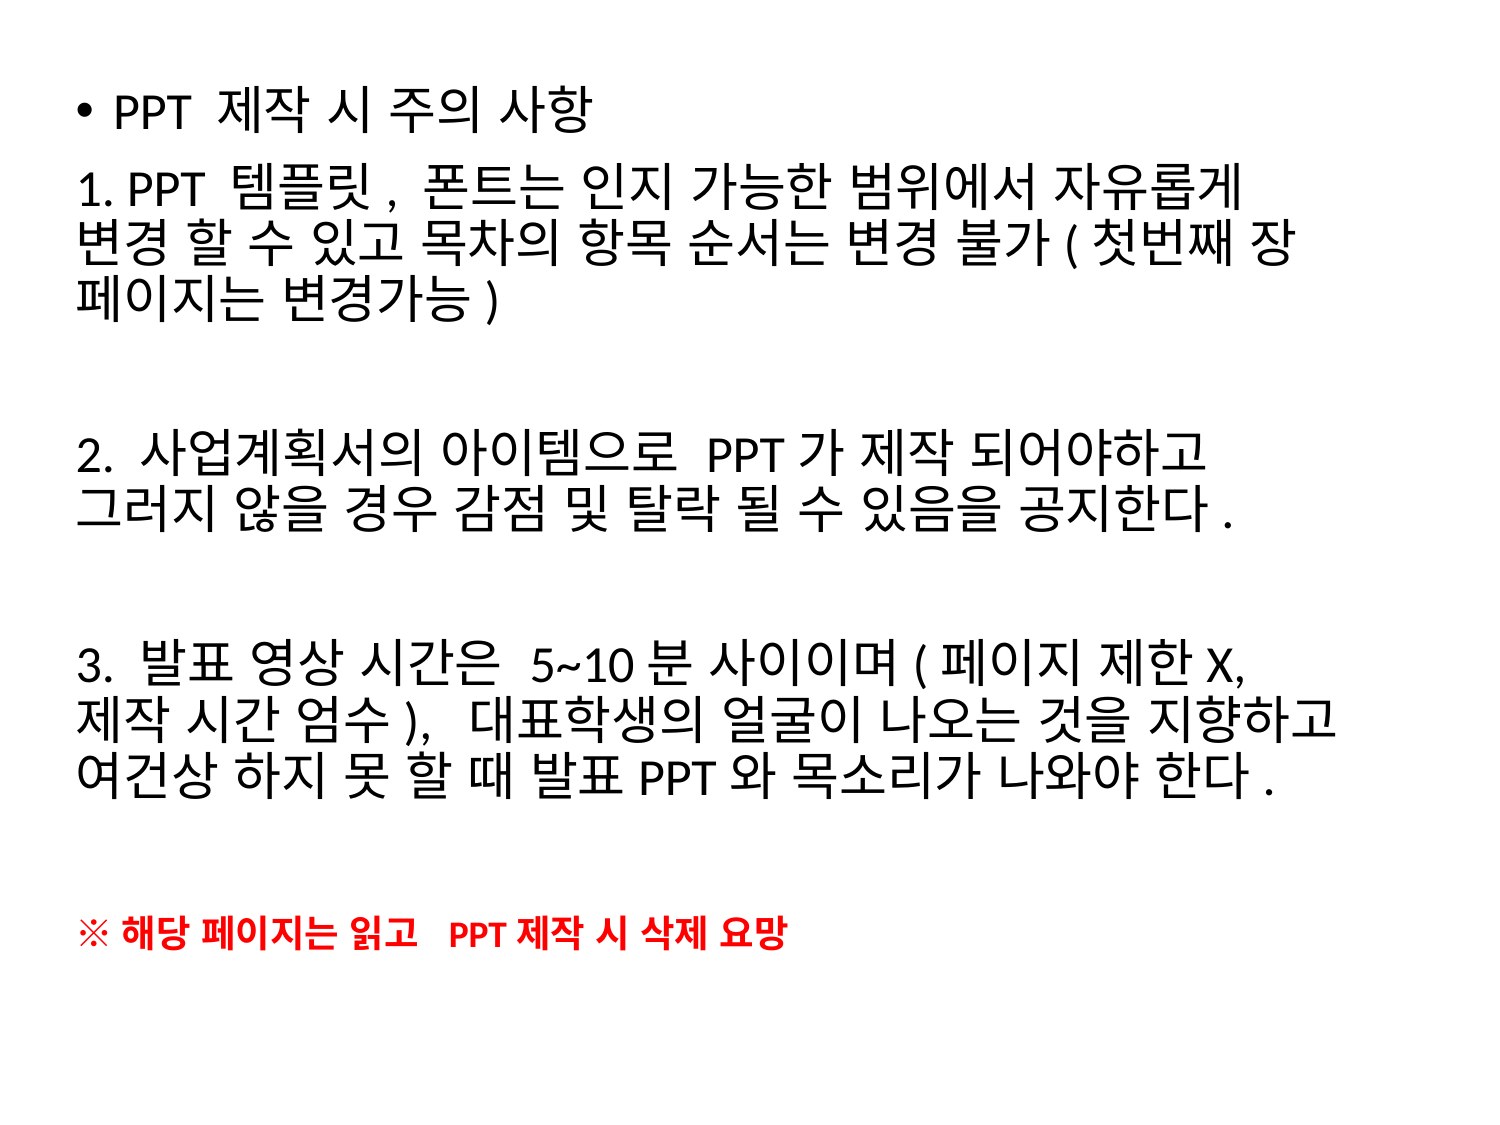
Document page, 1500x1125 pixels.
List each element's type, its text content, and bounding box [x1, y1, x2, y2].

text_box ※해당 페이지는 읽고 PPT제작 시 삭제 요망 [60, 902, 1414, 963]
list PPT 제작 시 주의 사항 1. PPT 템플릿, 폰트는 인지 가능한 범위에서 자유롭게 변경 할 수 있고 목차의 항목 순서는 변경 불가(첫번째 장 페이지는 변경가능) 2. 사업계획서의 아이템으로 PPT가 제작 되어야하고 그러지 않을 경우 감점 및 탈락 될 수 있음을 공지한다. 3. 발표 영상 시간은 5~10분 사이이며(페이지 제한X, 제작 시간 엄수), 대표학생의 얼굴이 나오는 것을 지향하고 여건상 하지 못 할 때 발표PPT와 목소리가 나와야 한다. [60, 77, 1355, 818]
